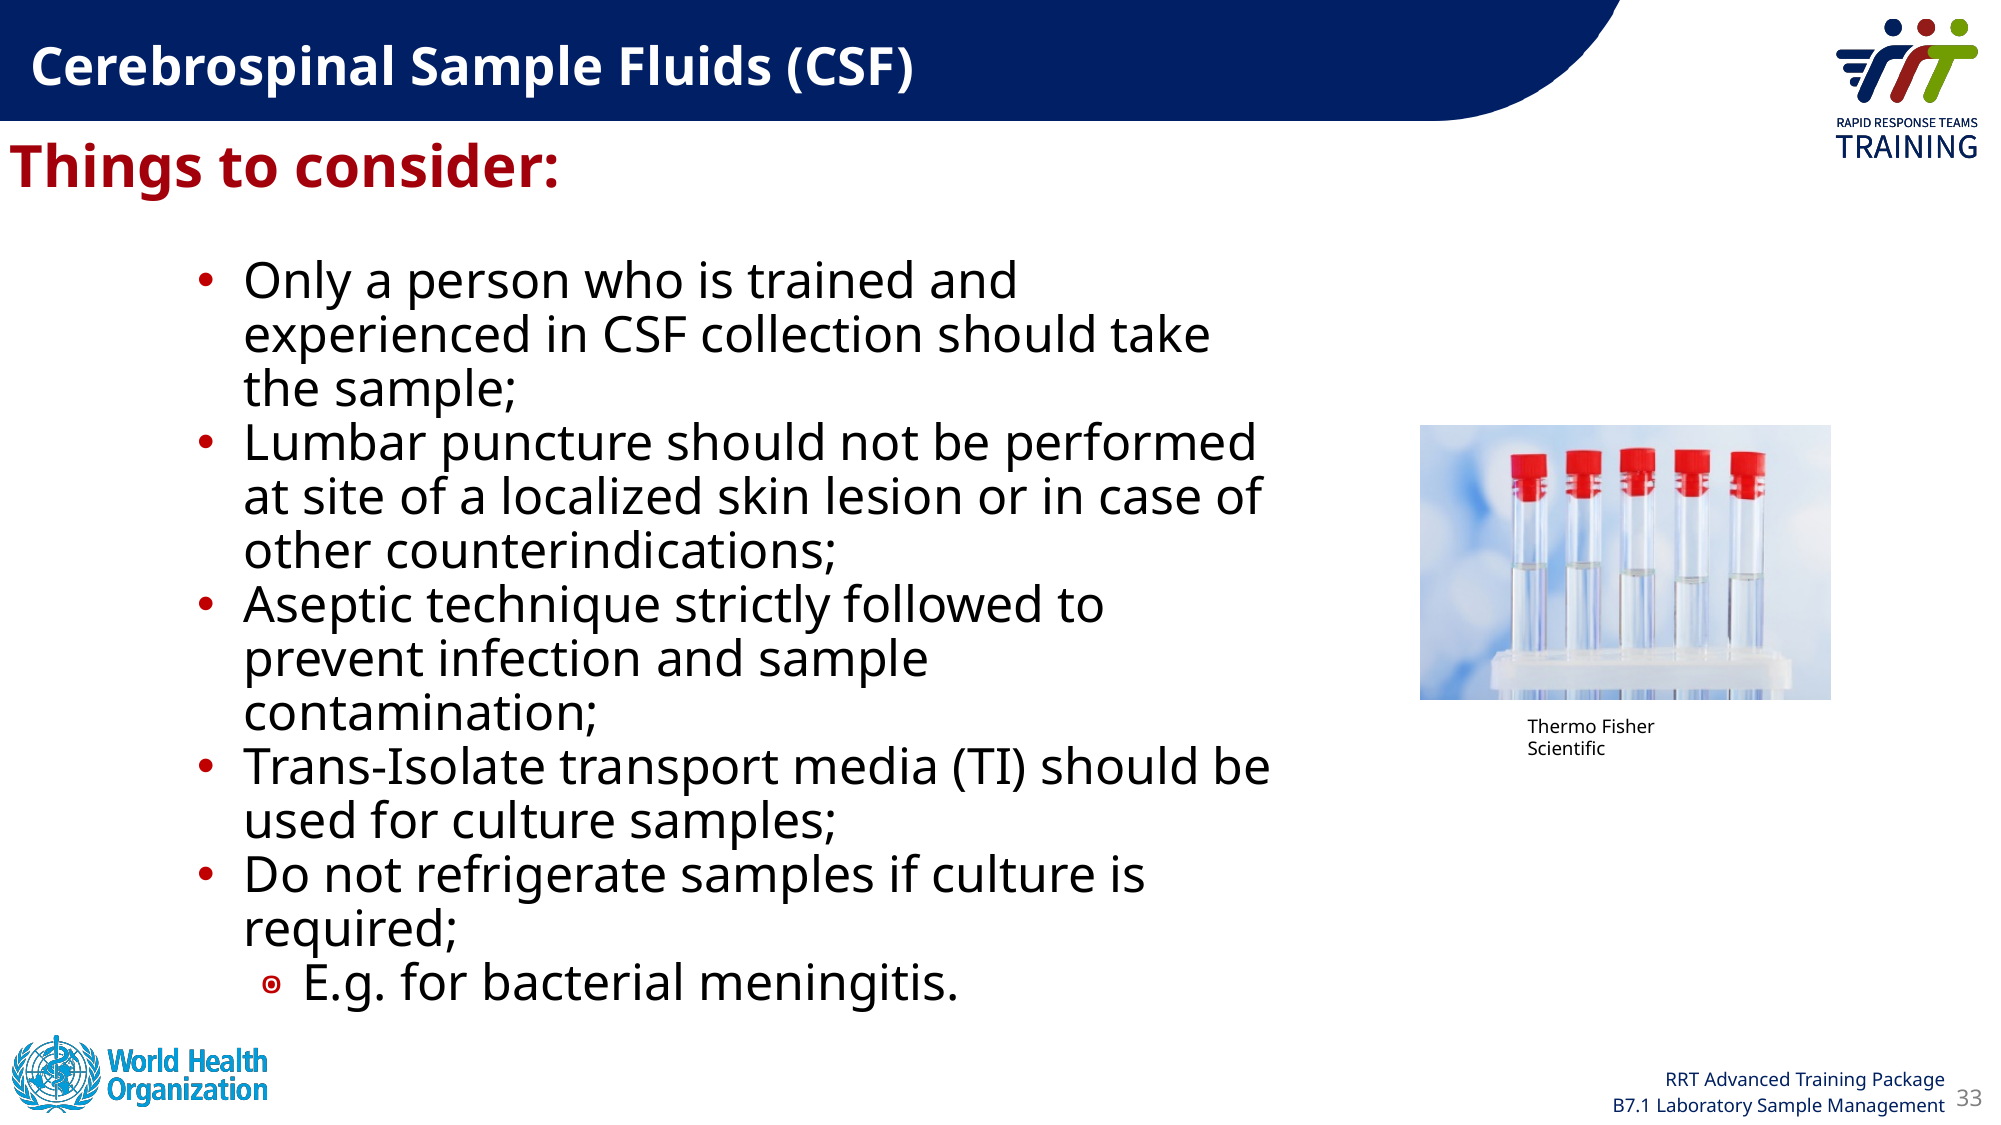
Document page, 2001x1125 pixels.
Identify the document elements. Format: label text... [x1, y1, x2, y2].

picture [59, 1035, 267, 1113]
picture [71, 1053, 90, 1091]
picture [24, 1054, 36, 1087]
picture [1835, 19, 1978, 167]
picture [36, 1088, 78, 1105]
picture [40, 1062, 47, 1070]
picture [34, 1054, 43, 1078]
picture [12, 1035, 54, 1068]
picture [22, 1062, 26, 1077]
picture [1419, 425, 1831, 700]
picture [46, 1056, 54, 1062]
picture [50, 1108, 62, 1113]
picture [30, 1083, 37, 1091]
picture [12, 1083, 48, 1113]
text_box Cerebrospinal Sample Fluids (CSF) [22, 15, 1125, 122]
picture [0, 0, 1643, 121]
text_box Thermo Fisher Scientific [1520, 707, 1731, 767]
text_box Things to consider: [2, 135, 568, 207]
list Only a person who is trained and experienced in CSF collection should take the sample; Lumbar puncture should not be performed at site of a localized skin lesion or in case of other counterindications; Aseptic technique strictly followed to prevent infection and sample contamination; Trans-Isolate transport media (TI) should be used for culture samples; Do not refrigerate samples if culture is required; E.g. for bacterial meningitis. [189, 247, 1304, 878]
